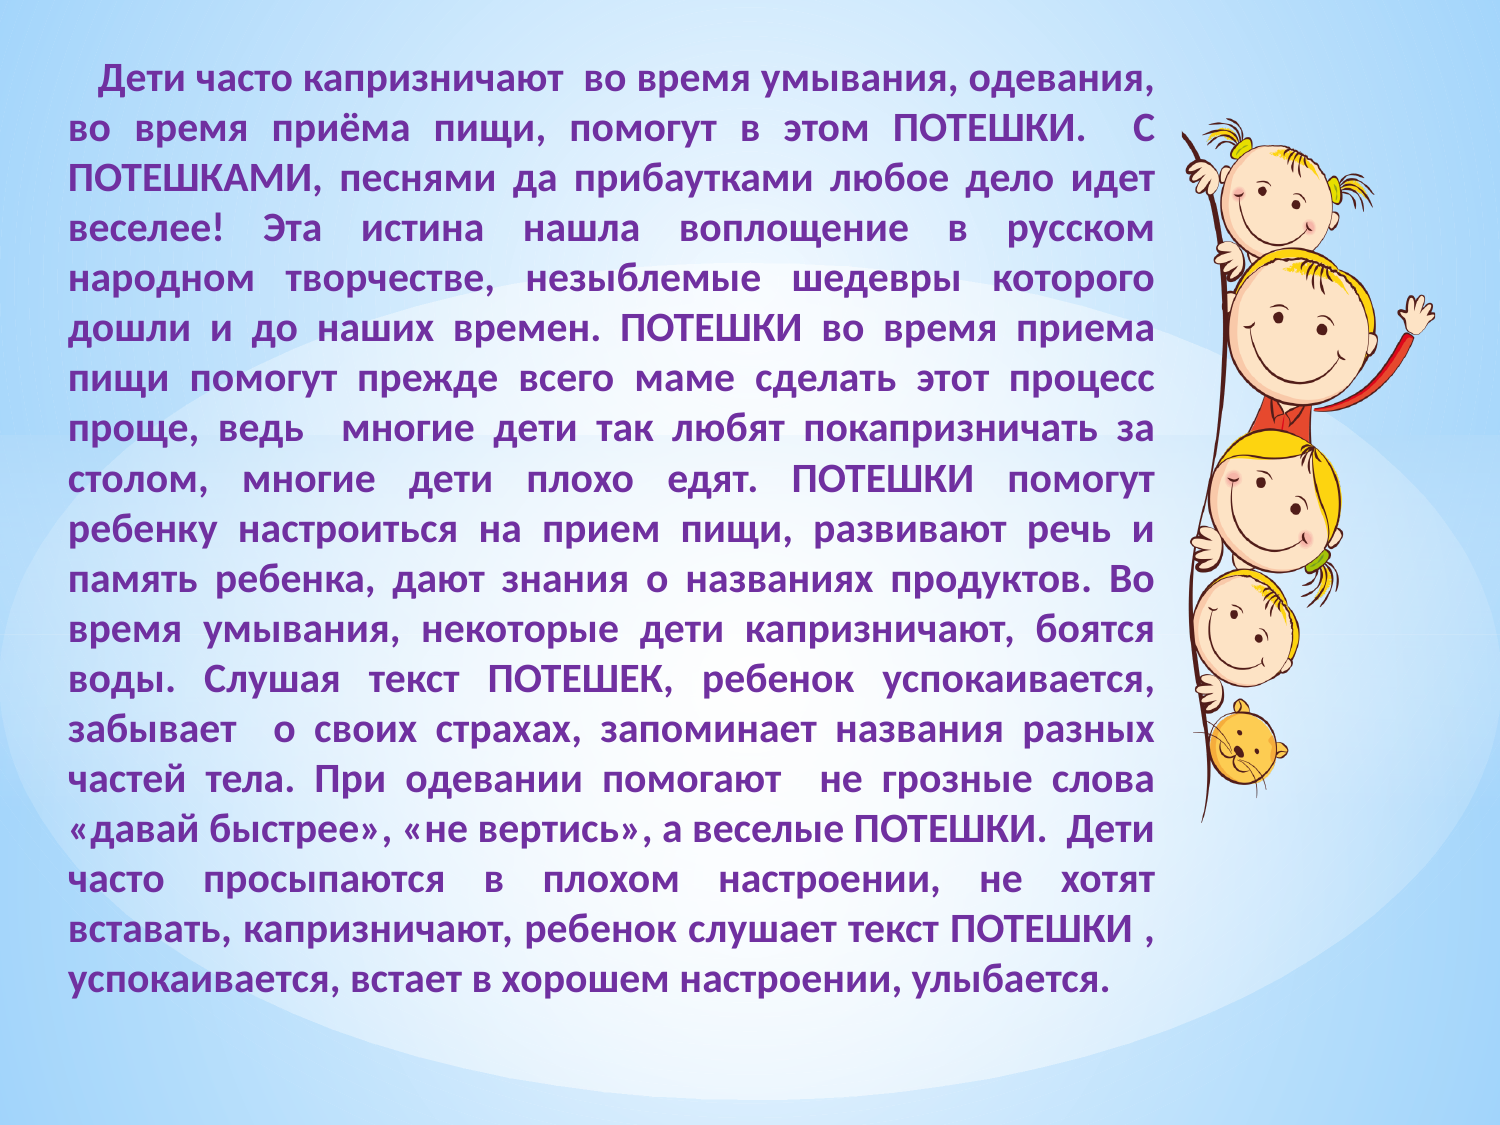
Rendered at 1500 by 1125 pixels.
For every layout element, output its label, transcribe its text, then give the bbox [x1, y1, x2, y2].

picture [1181, 113, 1436, 823]
text_box Дети часто капризничают во время умывания, одевания, во время приёма пищи, помогут в этом ПОТЕШКИ. С ПОТЕШКАМИ, песнями да прибаутками любое дело идет веселее! Эта истина нашла воплощение в русском народном творчестве, незыблемые шедевры которого дошли и до наших времен. ПОТЕШКИ во время приема пищи помогут прежде всего маме сделать этот процесс проще, ведь многие дети так любят покапризничать за столом, многие дети плохо едят. ПОТЕШКИ помогут ребенку настроиться на прием пищи, развивают речь и память ребенка, дают знания о названиях продуктов. Во время умывания, некоторые дети капризничают, боятся воды. Слушая текст ПОТЕШЕК, ребенок успокаивается, забывает о своих страхах, запоминает названия разных частей тела. При одевании помогают не грозные слова «давай быстрее», «не вертись», а веселые ПОТЕШКИ. Дети часто просыпаются в плохом настроении, не хотят вставать, капризничают, ребенок слушает текст ПОТЕШКИ , успокаивается, встает в хорошем настроении, улыбается. [53, 42, 1171, 1008]
